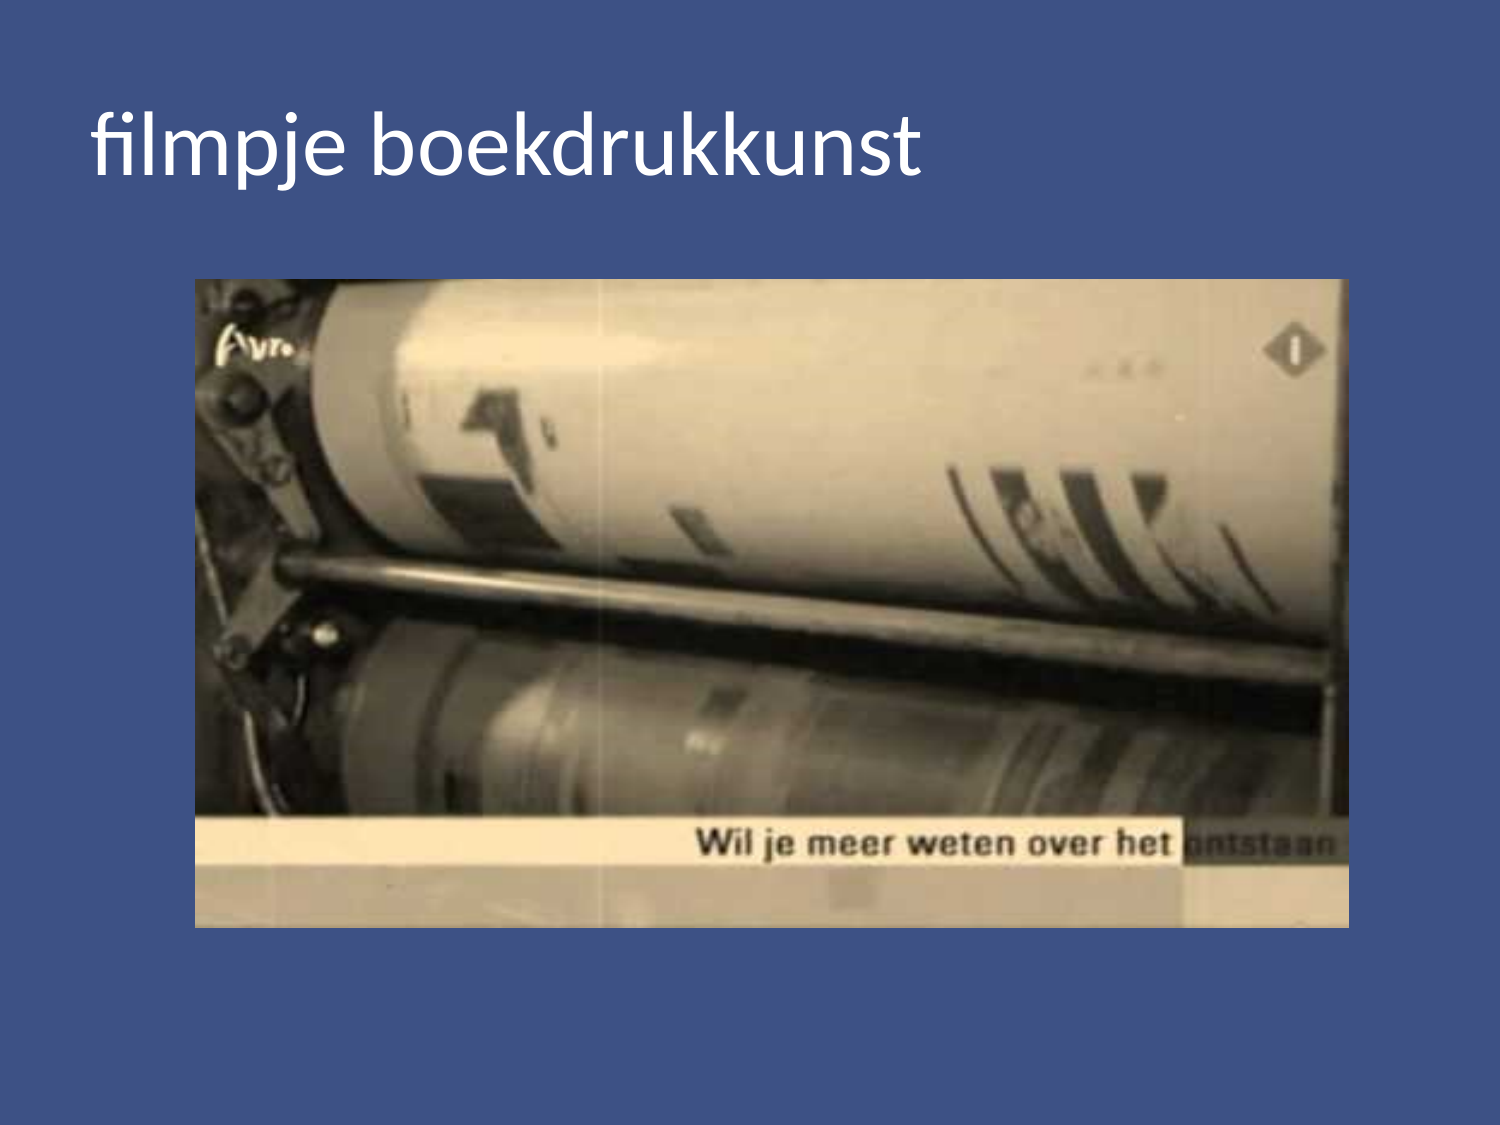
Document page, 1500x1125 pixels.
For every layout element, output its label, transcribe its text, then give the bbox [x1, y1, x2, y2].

title filmpje boekdrukkunst [75, 45, 1425, 233]
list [194, 278, 1350, 929]
